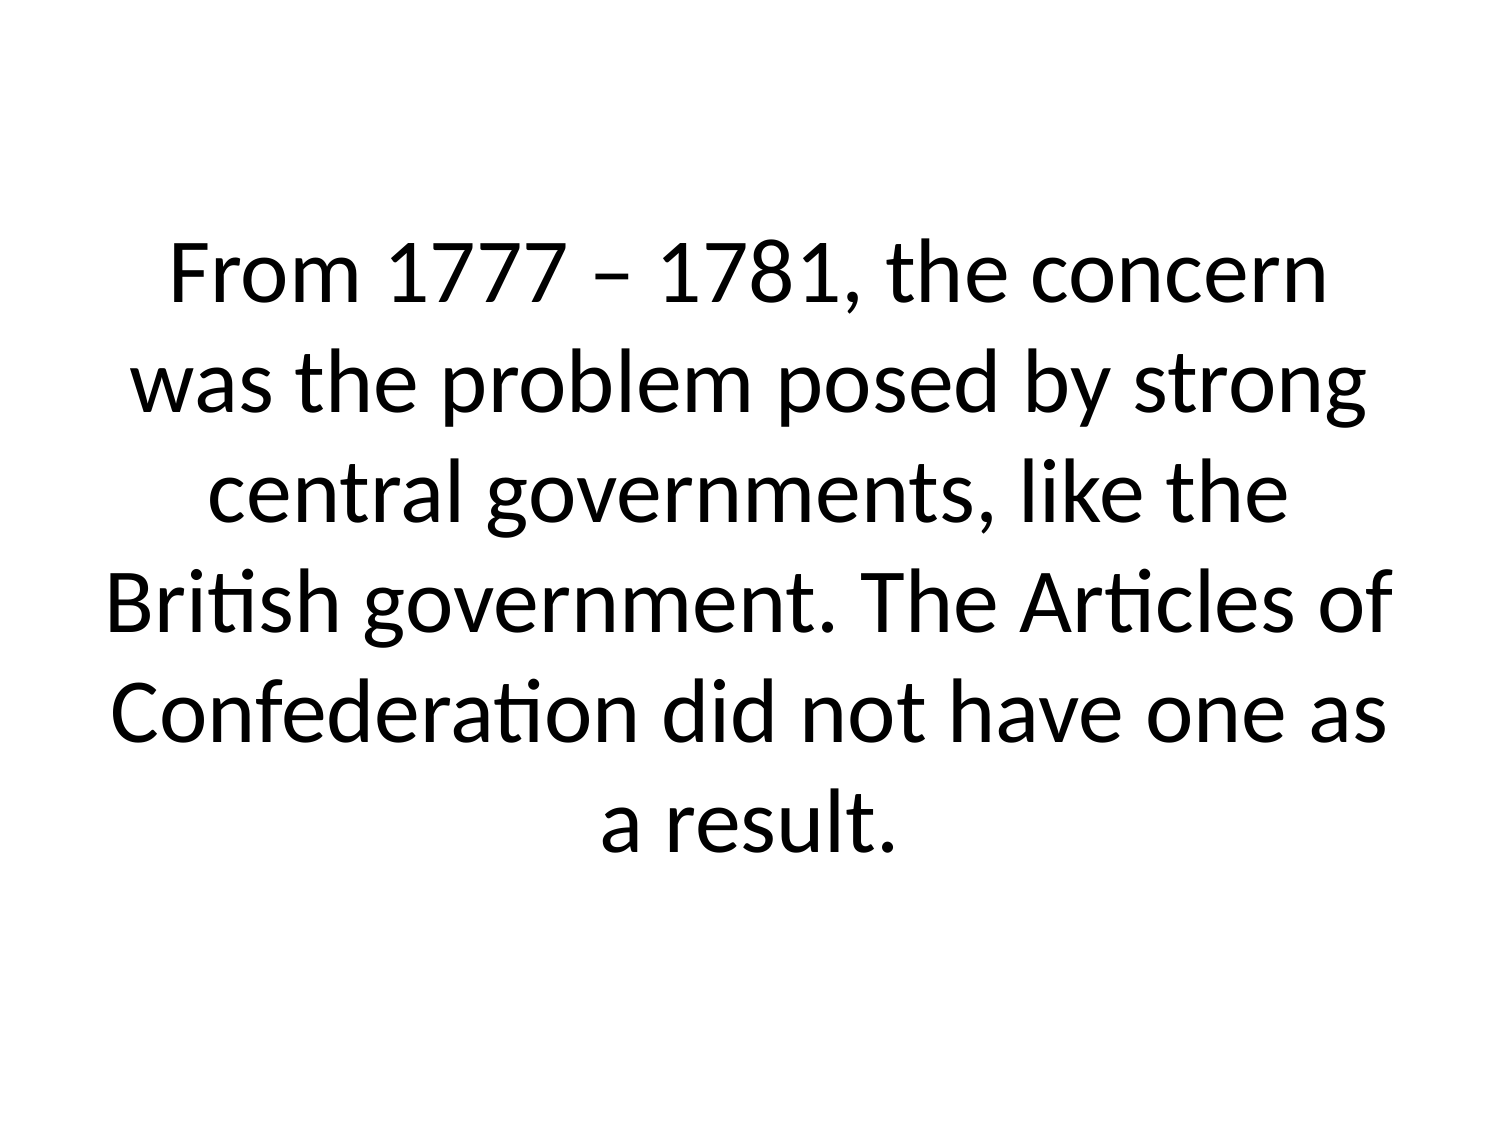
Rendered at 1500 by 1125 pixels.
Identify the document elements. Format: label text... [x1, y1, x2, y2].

title From 1777 – 1781, the concern was the problem posed by strong central governments, like the British government. The Articles of Confederation did not have one as a result. [75, 45, 1425, 1038]
